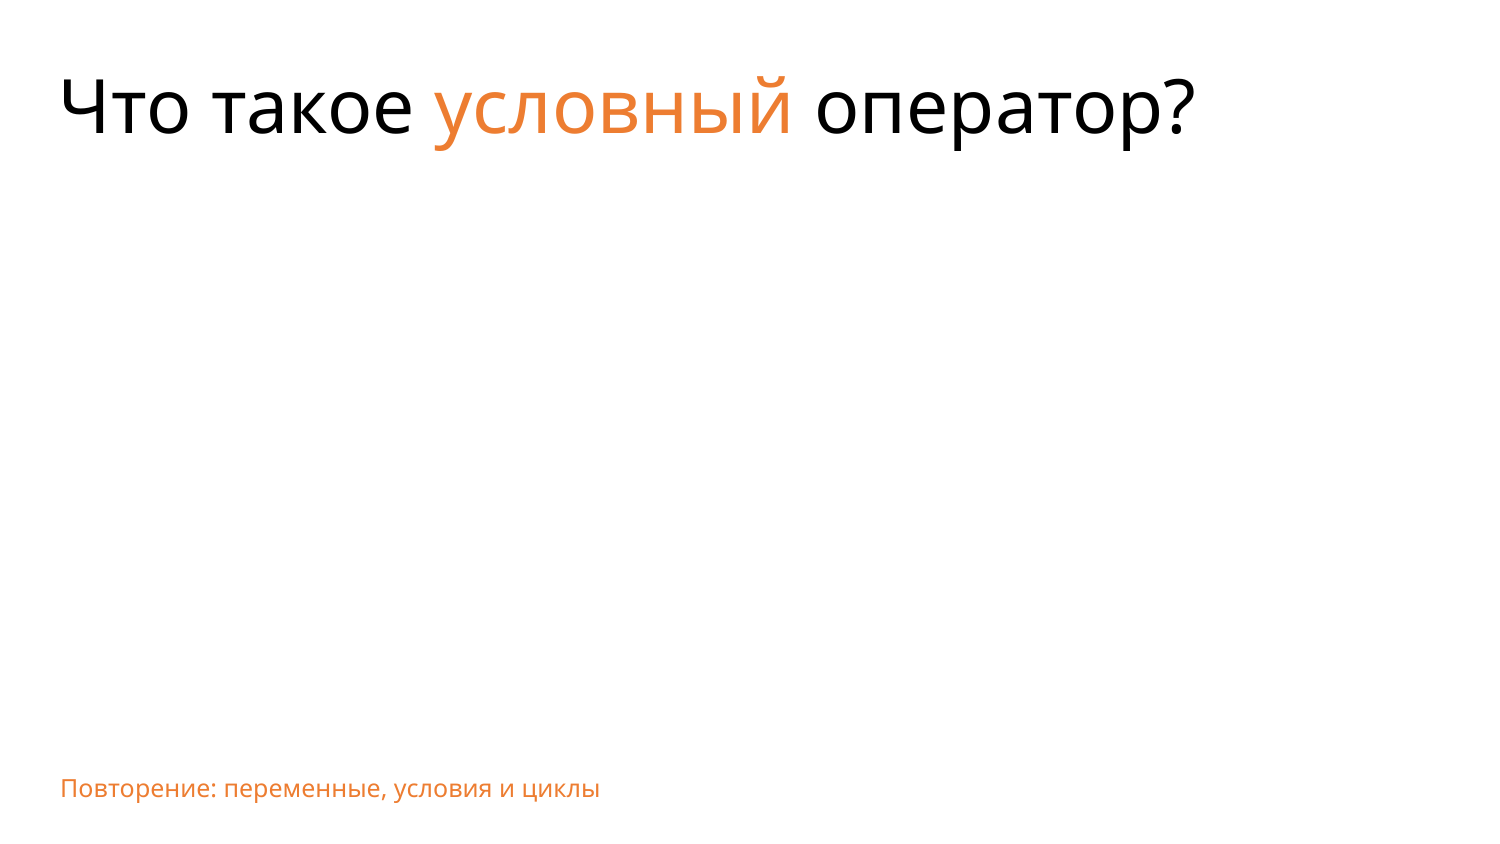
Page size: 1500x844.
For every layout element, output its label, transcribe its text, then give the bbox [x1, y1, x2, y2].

text_box Что такое условный оператор? [59, 59, 1401, 171]
subtitle Повторение: переменные, условия и циклы [60, 767, 1233, 813]
